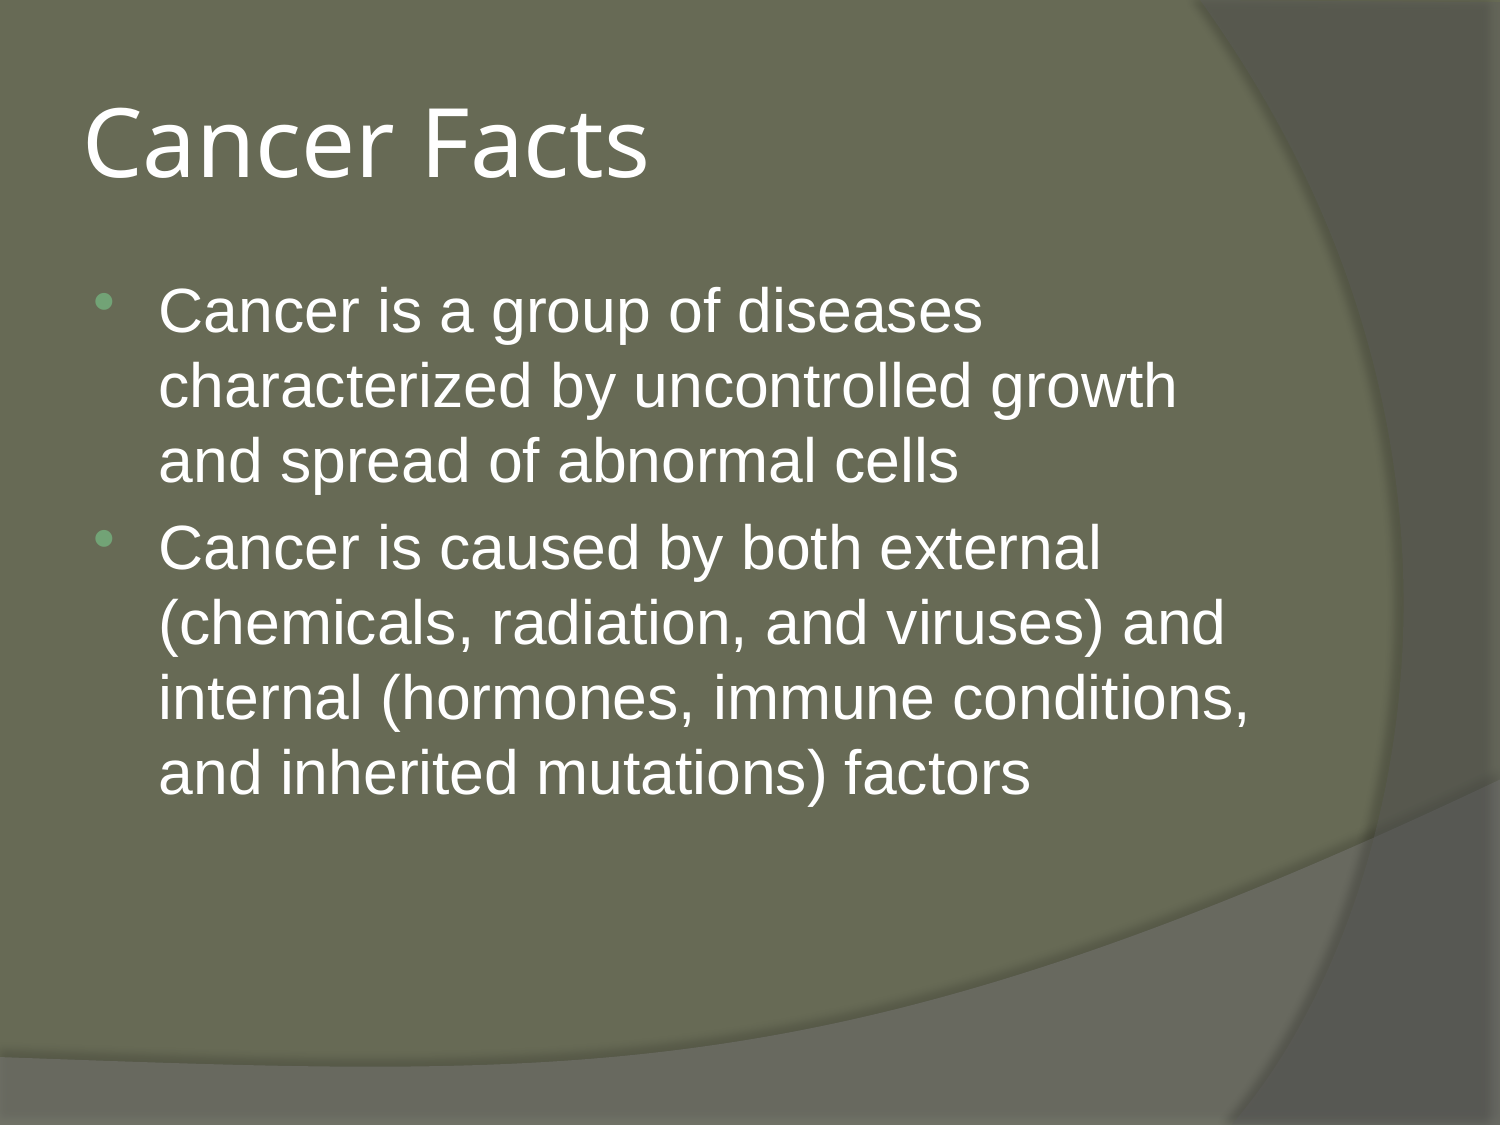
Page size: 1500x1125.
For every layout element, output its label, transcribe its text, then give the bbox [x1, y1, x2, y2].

title Cancer Facts [75, 45, 1300, 233]
list Cancer is a group of diseases characterized by uncontrolled growth and spread of abnormal cells Cancer is caused by both external (chemicals, radiation, and viruses) and internal (hormones, immune conditions, and inherited mutations) factors [75, 262, 1300, 1005]
